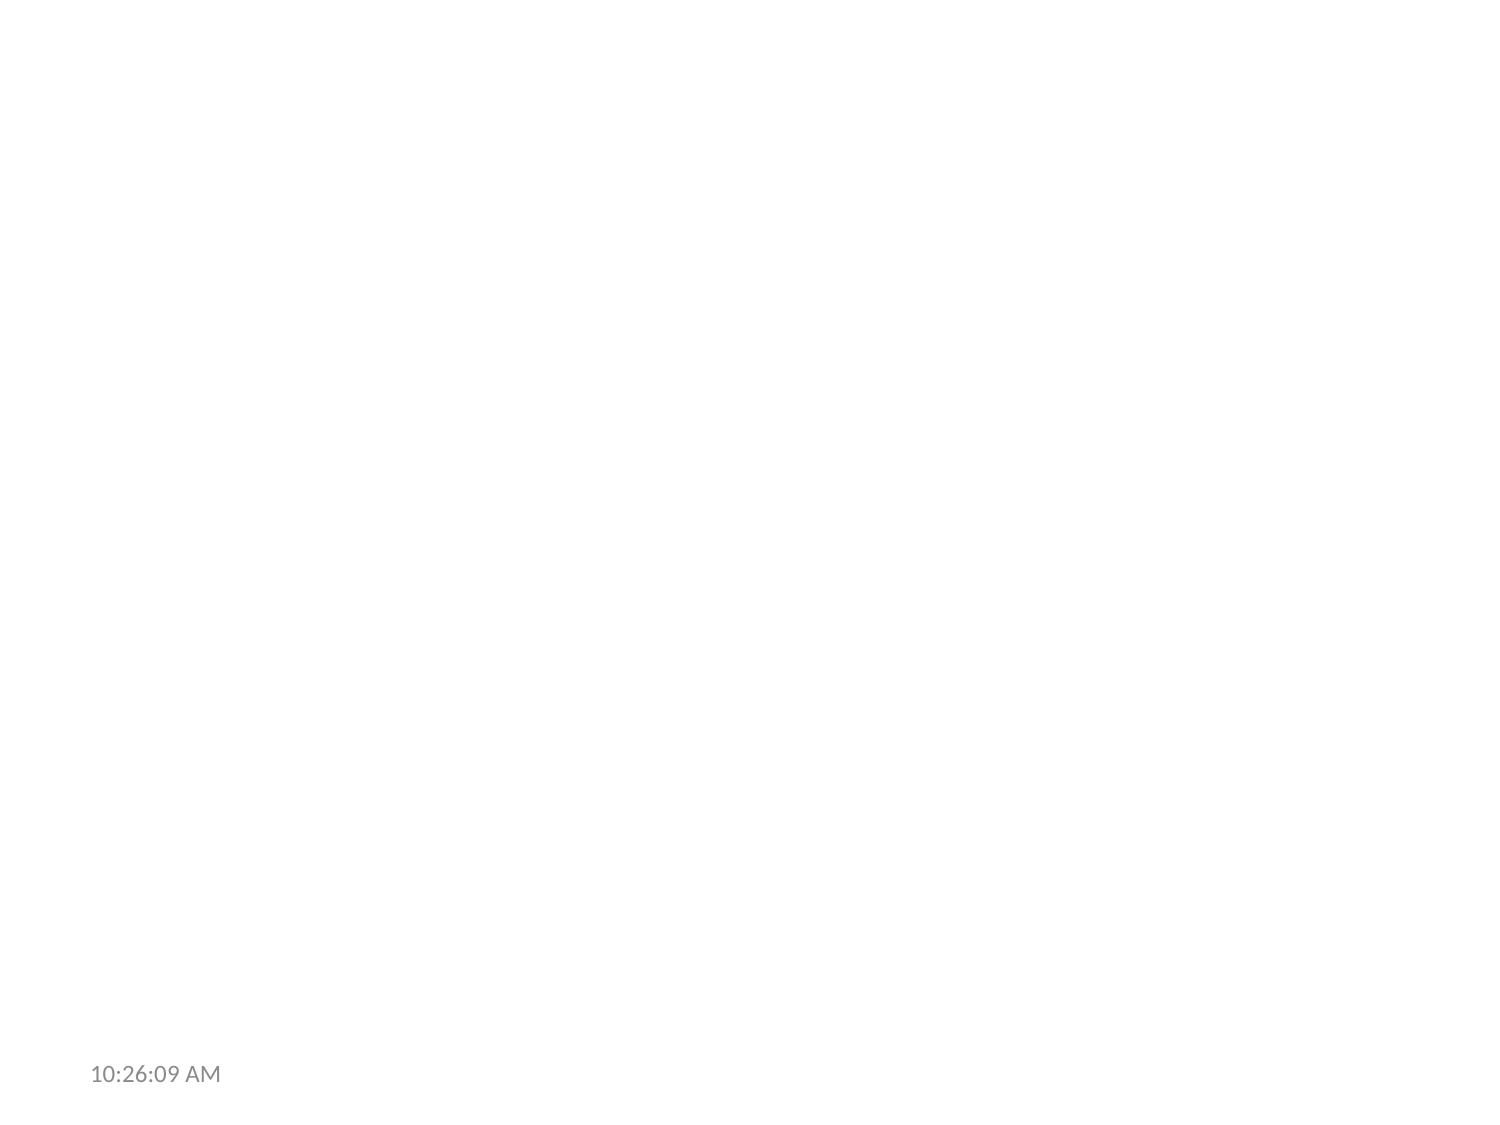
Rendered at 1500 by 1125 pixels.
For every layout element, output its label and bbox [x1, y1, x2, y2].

slide_number [75, 1042, 425, 1103]
